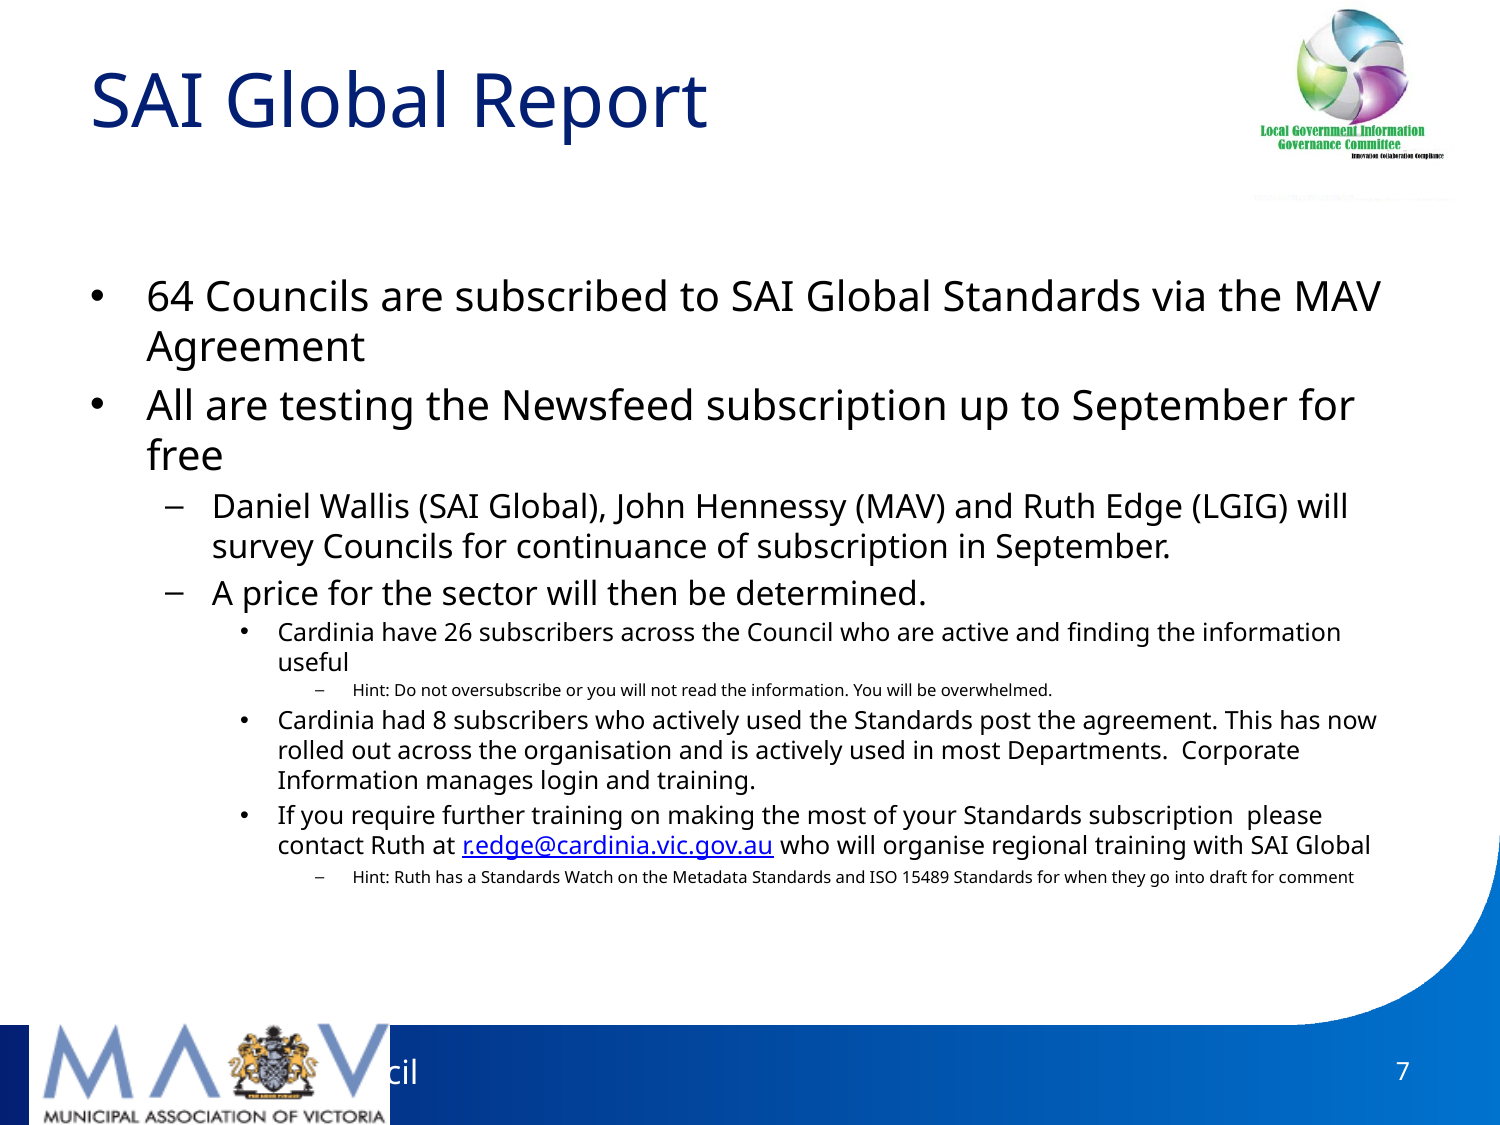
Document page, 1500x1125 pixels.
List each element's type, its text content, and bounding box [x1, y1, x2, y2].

slide_number 7 [1074, 1042, 1425, 1103]
picture [0, 499, 1500, 1125]
title SAI Global Report [75, 45, 1424, 233]
picture [1234, 0, 1465, 203]
list 64 Councils are subscribed to SAI Global Standards via the MAV Agreement All are testing the Newsfeed subscription up to September for free Daniel Wallis (SAI Global), John Hennessy (MAV) and Ruth Edge (LGIG) will survey Councils for continuance of subscription in September. A price for the sector will then be determined. Cardinia have 26 subscribers across the Council who are active and finding the information useful Hint: Do not oversubscribe or you will not read the information. You will be overwhelmed. Cardinia had 8 subscribers who actively used the Standards post the agreement. This has now rolled out across the organisation and is actively used in most Departments. Corporate Information manages login and training. If you require further training on making the most of your Standards subscription please contact Ruth at r.edge@cardinia.vic.gov.au who will organise regional training with SAI Global Hint: Ruth has a Standards Watch on the Metadata Standards and ISO 15489 Standards for when they go into draft for comment [75, 262, 1424, 965]
